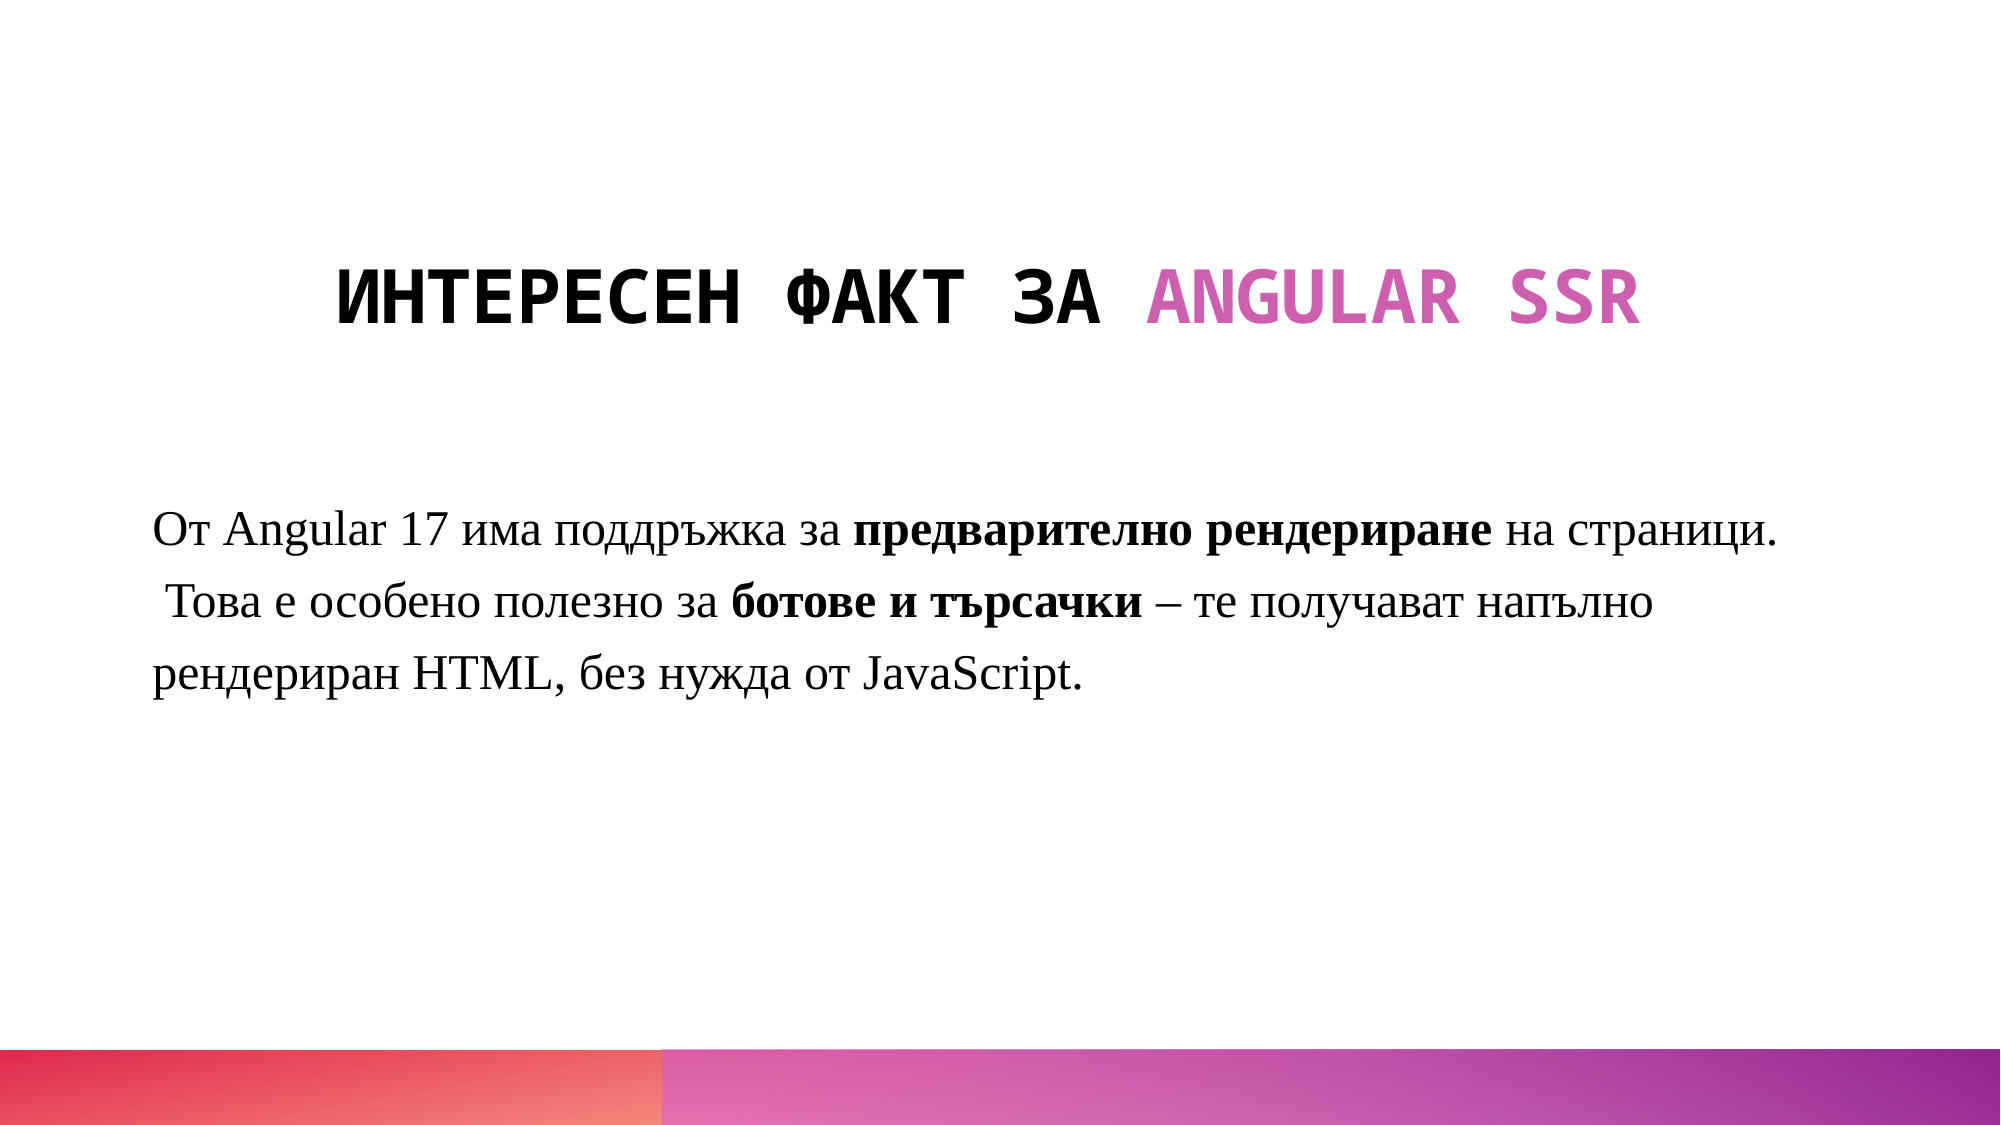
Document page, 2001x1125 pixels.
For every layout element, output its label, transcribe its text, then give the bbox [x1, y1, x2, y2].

list От Angular 17 има поддръжка за предварително рендериране на страници. Това е особено полезно за ботове и търсачки – те получават напълно рендериран HTML, без нужда от JavaScript. [137, 476, 1863, 760]
title ИНТЕРЕСЕН ФАКТ ЗА ANGULAR SSR [138, 115, 1841, 339]
